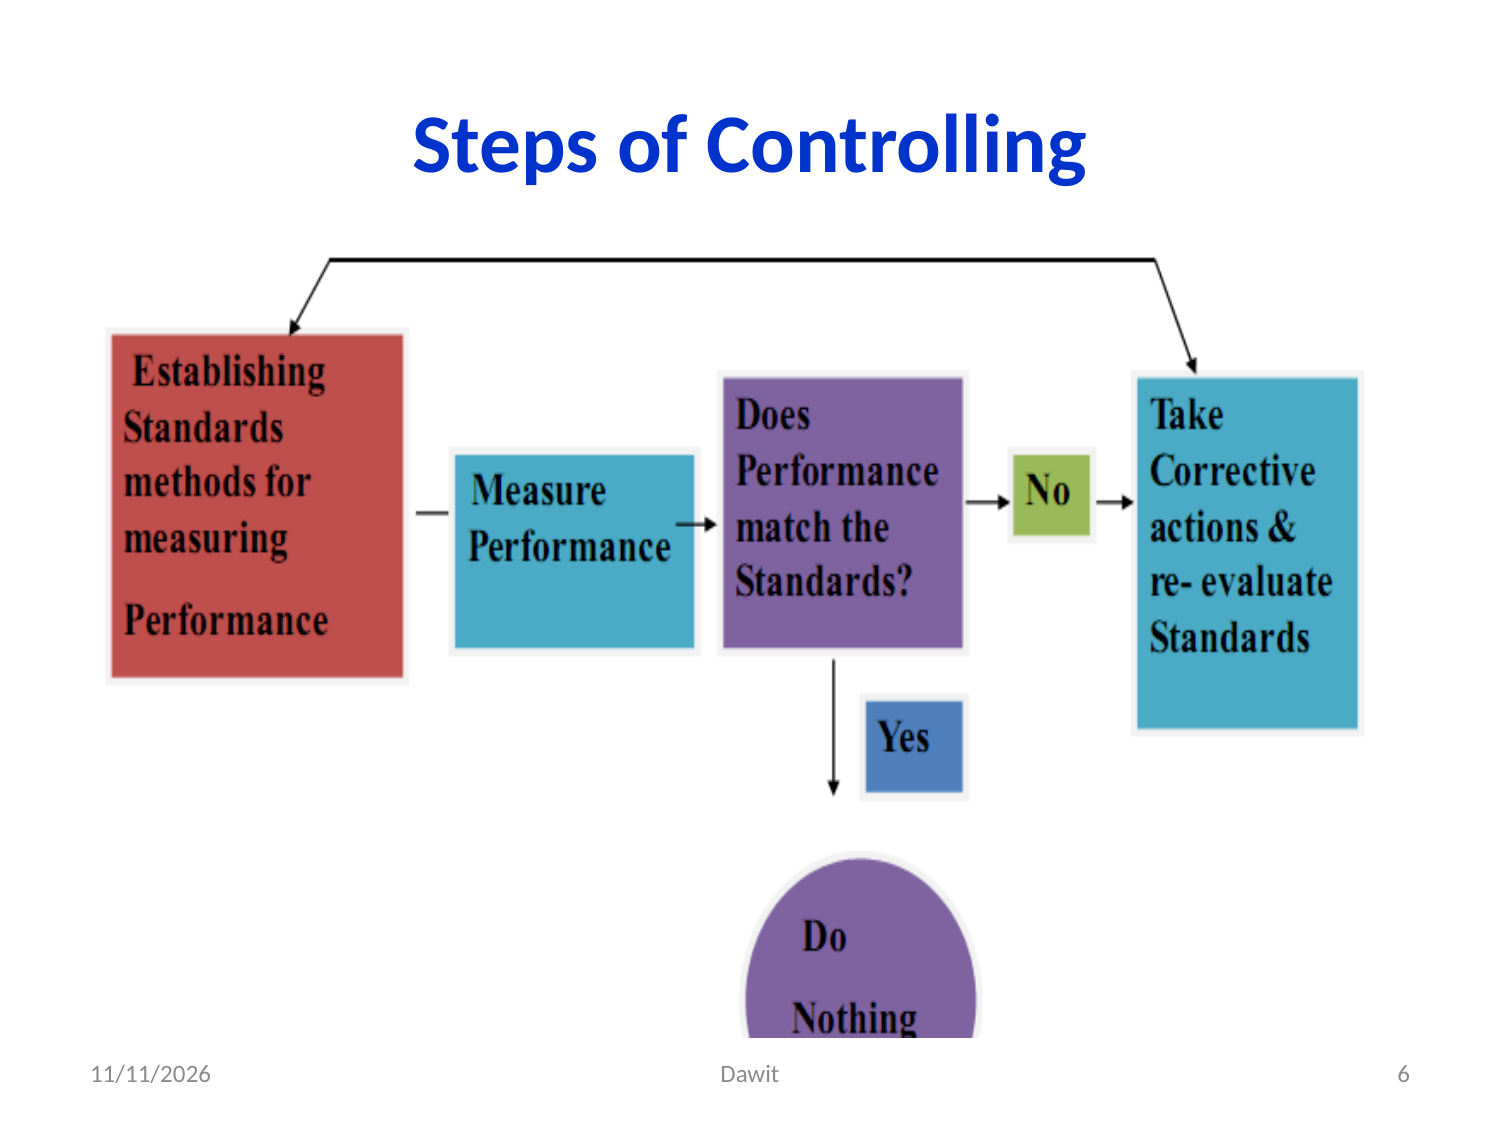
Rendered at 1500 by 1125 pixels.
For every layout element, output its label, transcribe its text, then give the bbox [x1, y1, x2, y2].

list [24, 187, 1451, 1038]
title Steps of Controlling [75, 45, 1425, 185]
slide_number 6 [1074, 1046, 1425, 1103]
footer Dawit [512, 1046, 988, 1103]
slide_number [75, 1046, 425, 1103]
